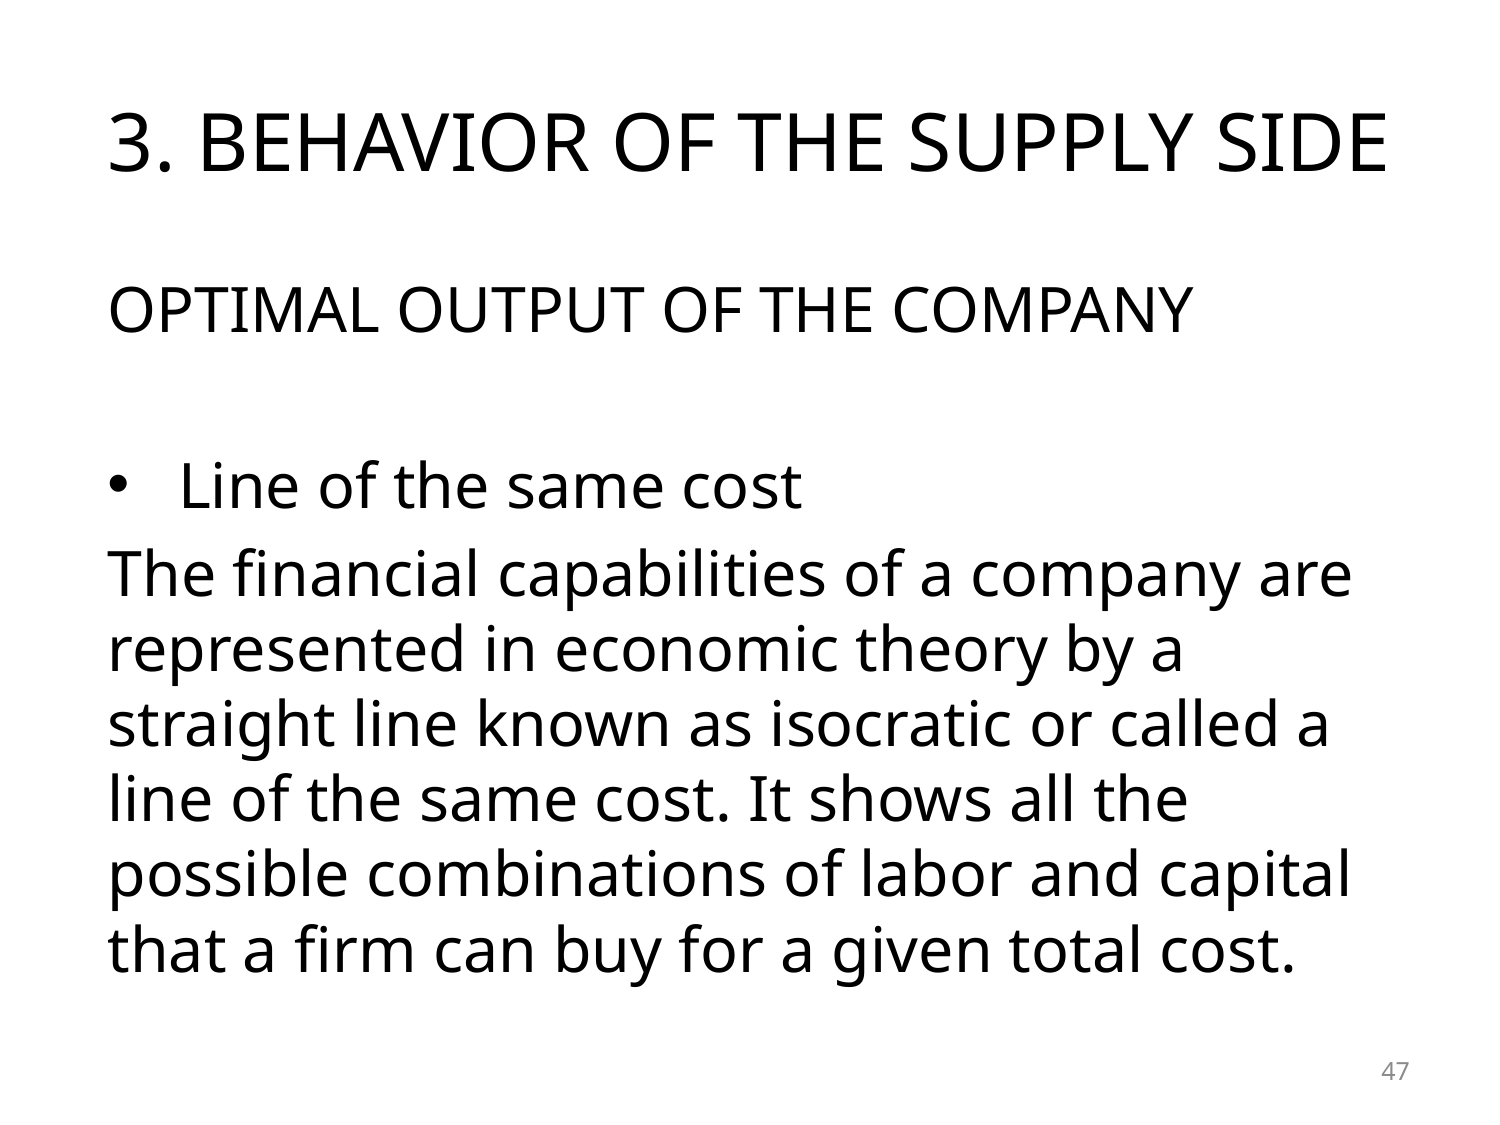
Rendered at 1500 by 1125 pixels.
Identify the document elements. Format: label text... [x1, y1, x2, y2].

list OPTIMAL OUTPUT OF THE COMPANY Line of the same cost The financial capabilities of a company are represented in economic theory by a straight line known as isocratic or called a line of the same cost. It shows all the possible combinations of labor and capital that a firm can buy for a given total cost. [75, 262, 1425, 1005]
title 3. BEHAVIOR OF THE SUPPLY SIDE [75, 45, 1425, 233]
slide_number 47 [1074, 1042, 1425, 1103]
